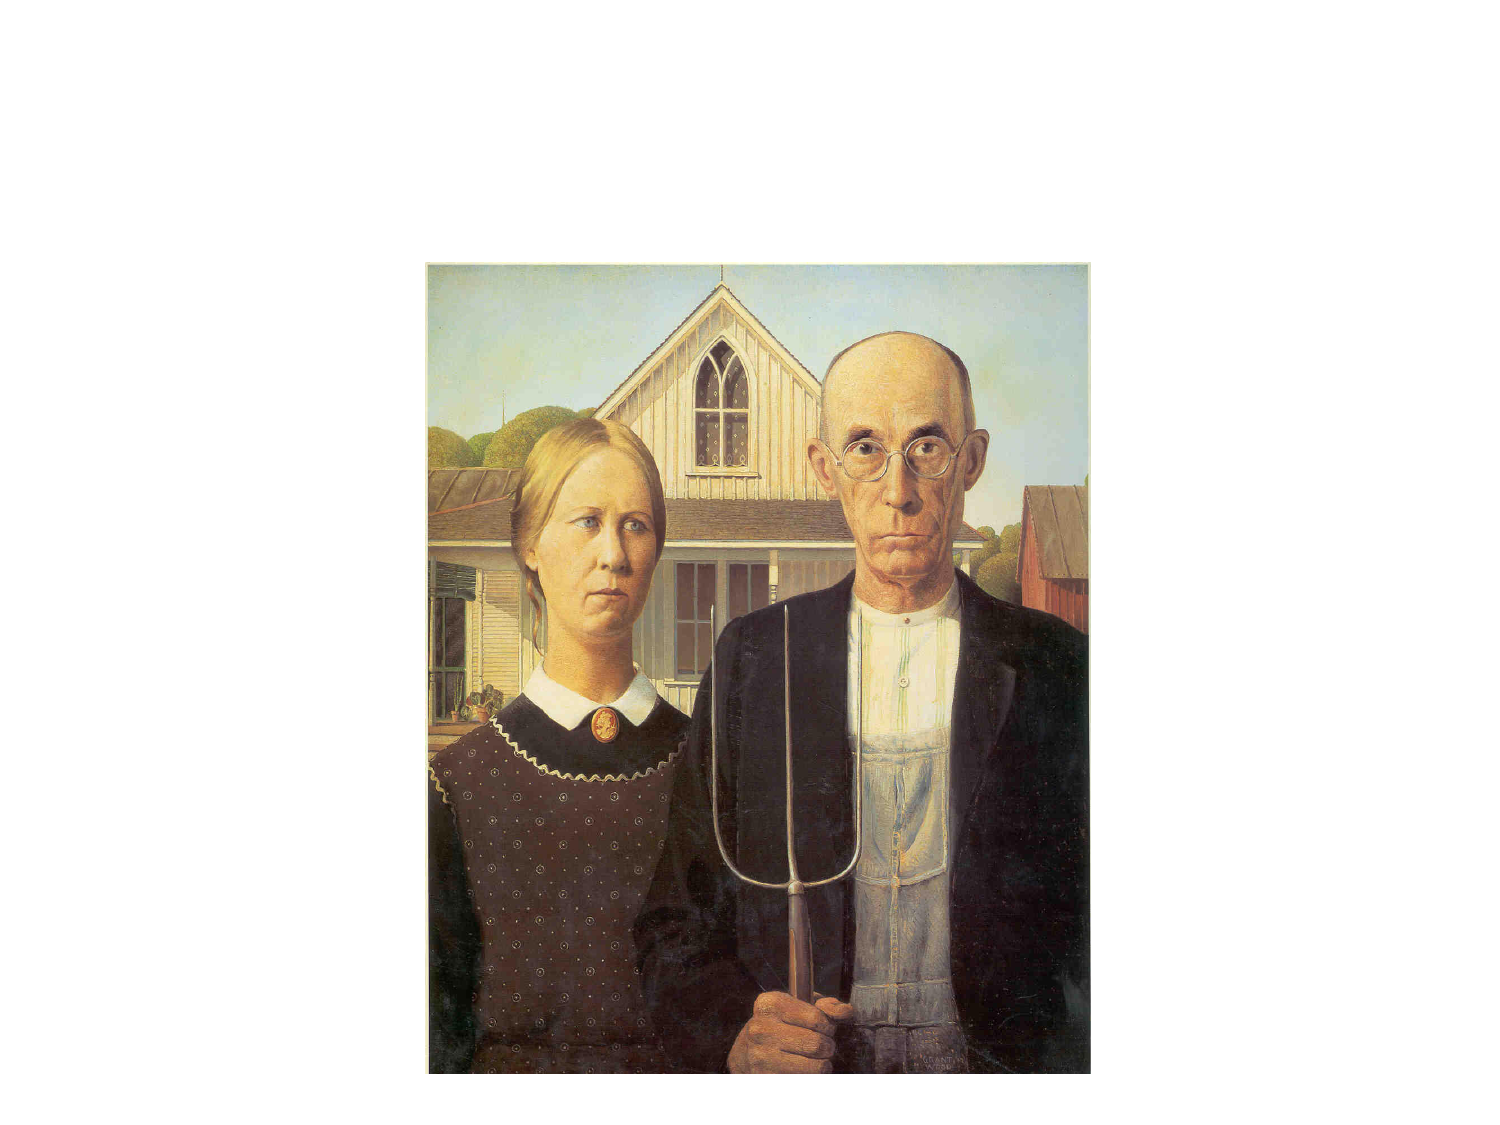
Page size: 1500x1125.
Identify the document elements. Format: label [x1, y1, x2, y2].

picture [424, 262, 1091, 1074]
